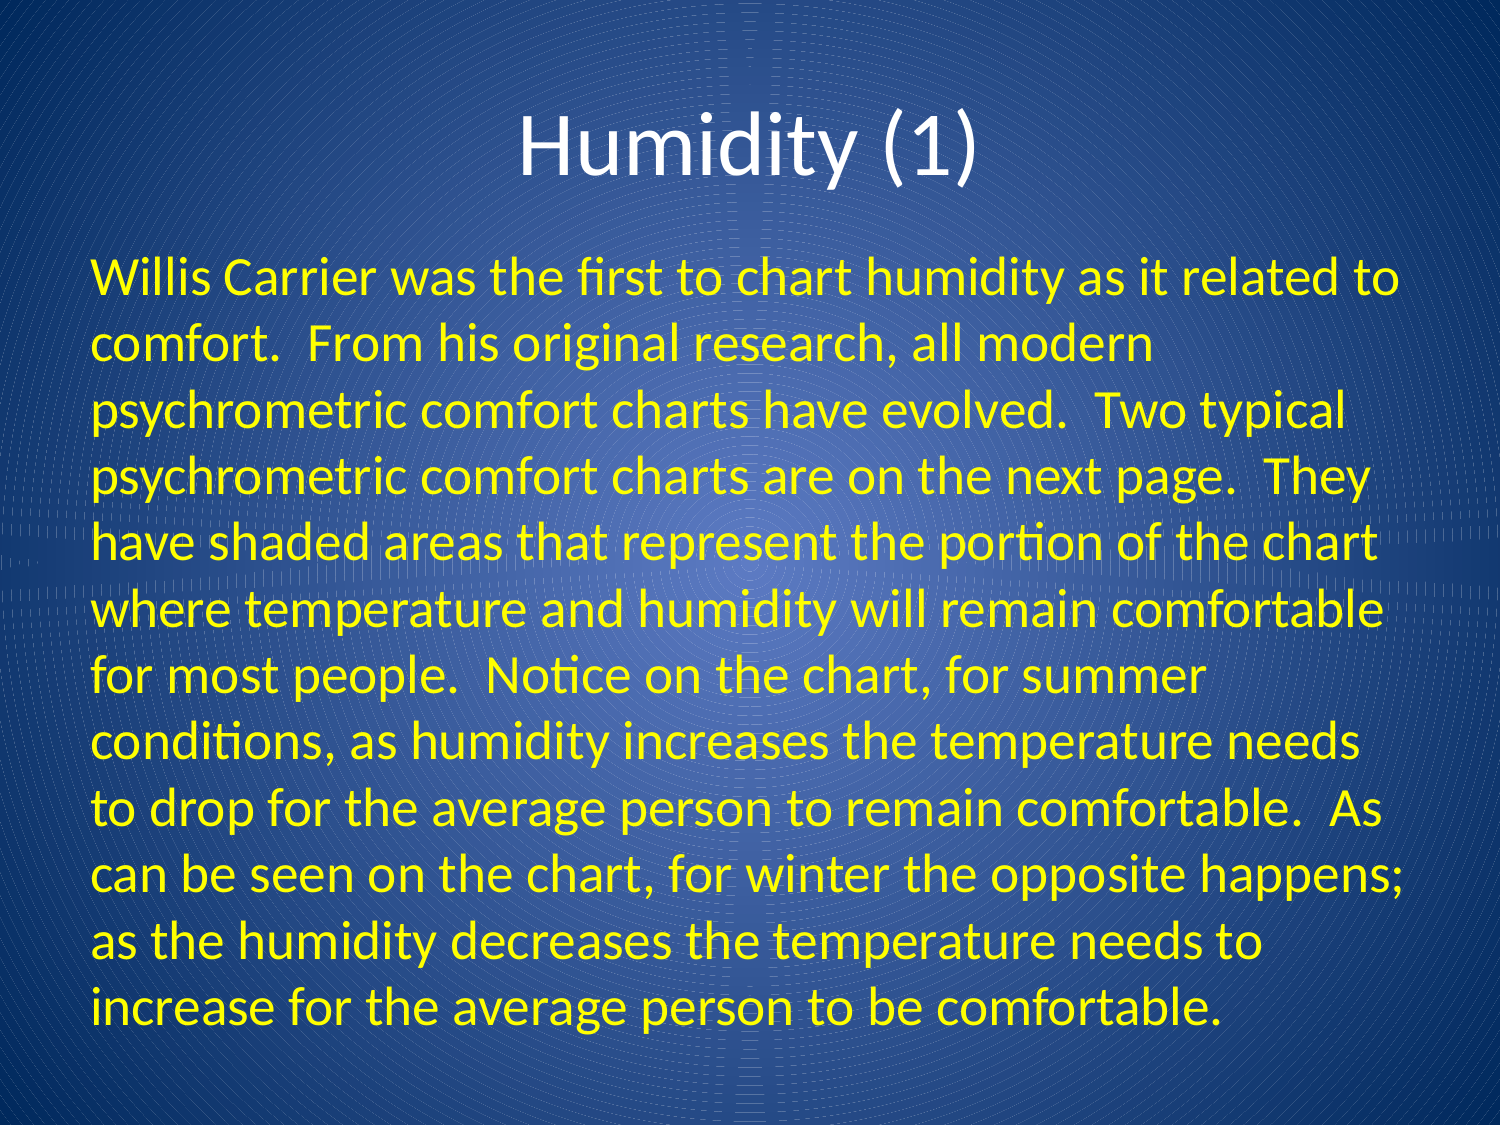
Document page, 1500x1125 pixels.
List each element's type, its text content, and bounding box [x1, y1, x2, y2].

title Humidity (1) [75, 45, 1425, 232]
list Willis Carrier was the first to chart humidity as it related to comfort. From his original research, all modern psychrometric comfort charts have evolved. Two typical psychrometric comfort charts are on the next page. They have shaded areas that represent the portion of the chart where temperature and humidity will remain comfortable for most people. Notice on the chart, for summer conditions, as humidity increases the temperature needs to drop for the average person to remain comfortable. As can be seen on the chart, for winter the opposite happens; as the humidity decreases the temperature needs to increase for the average person to be comfortable. [75, 232, 1425, 1080]
